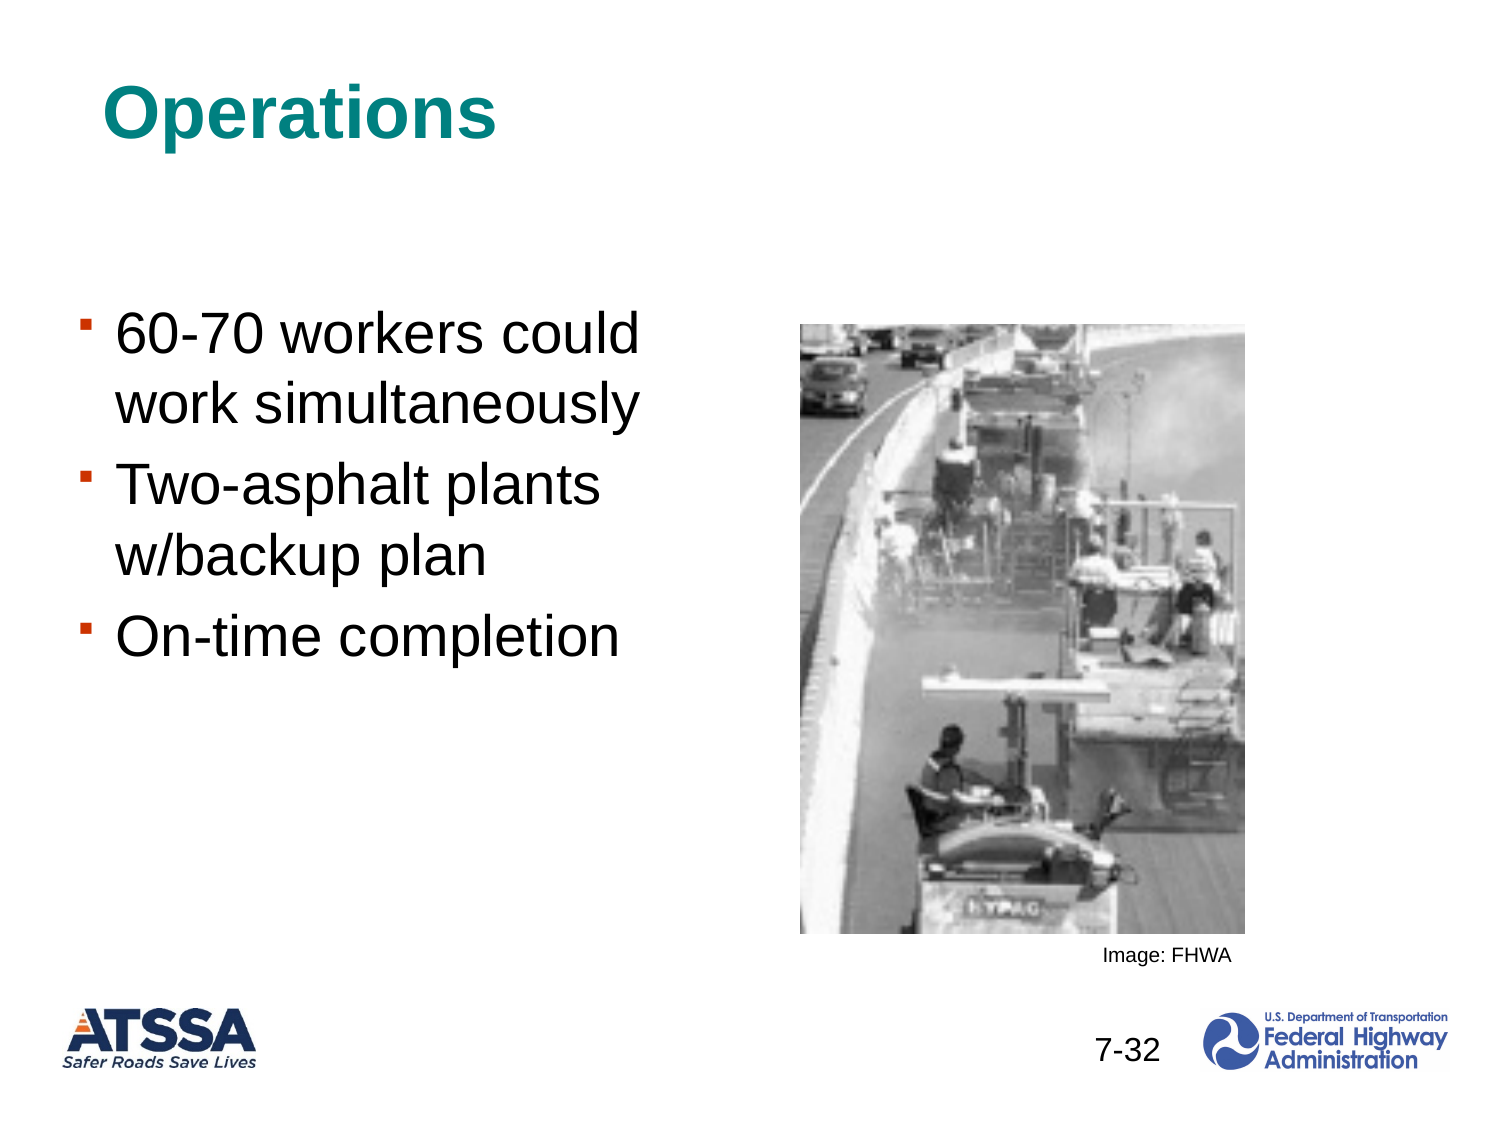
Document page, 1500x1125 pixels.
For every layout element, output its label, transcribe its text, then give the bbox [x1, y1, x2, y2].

picture [62, 1008, 256, 1068]
picture [799, 324, 1245, 934]
list 60-70 workers could work simultaneously Two-asphalt plants w/backup plan On-time completion [62, 287, 763, 988]
picture [1200, 1008, 1450, 1072]
title Operations [87, 0, 1500, 218]
text_box Image: FHWA [1087, 933, 1313, 974]
